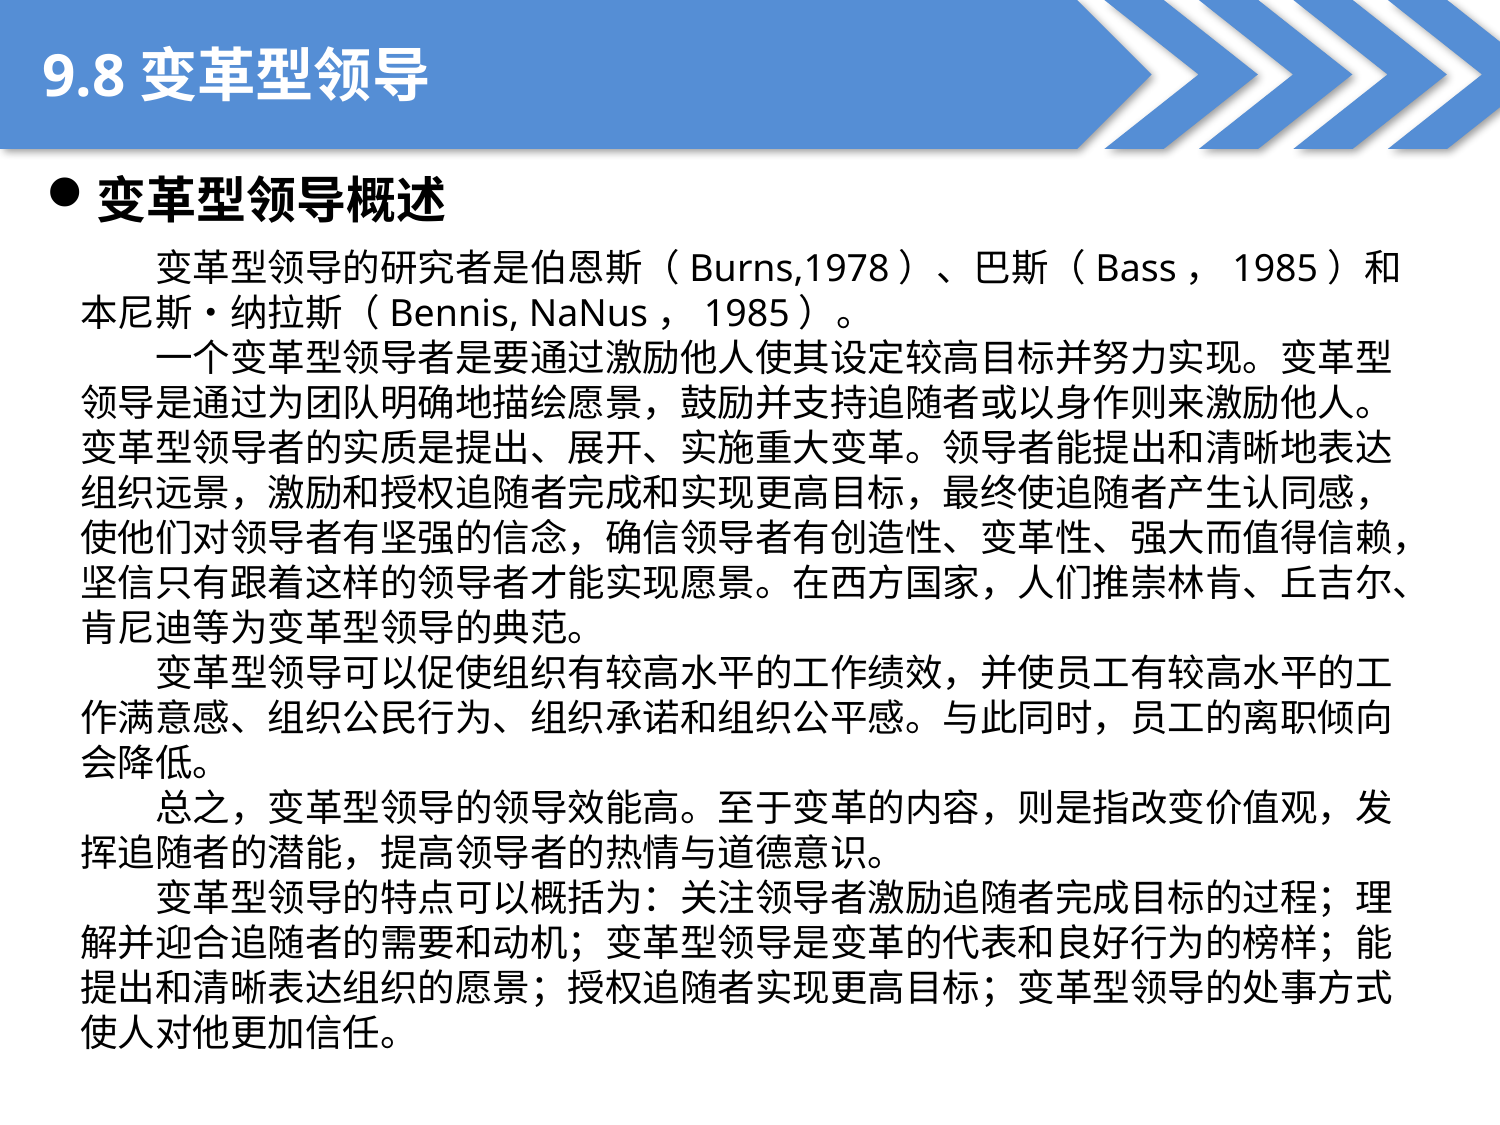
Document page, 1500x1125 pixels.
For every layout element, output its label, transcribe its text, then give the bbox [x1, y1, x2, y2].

text_box 变革型领导概述 [31, 160, 741, 236]
text_box 9.8变革型领导 [27, 30, 446, 116]
text_box 变革型领导的研究者是伯恩斯（Burns,1978）、巴斯（Bass，1985）和本尼斯•纳拉斯（Bennis, NaNus，1985）。 一个变革型领导者是要通过激励他人使其设定较高目标并努力实现。变革型领导是通过为团队明确地描绘愿景，鼓励并支持追随者或以身作则来激励他人。变革型领导者的实质是提出、展开、实施重大变革。领导者能提出和清晰地表达组织远景，激励和授权追随者完成和实现更高目标，最终使追随者产生认同感，使他们对领导者有坚强的信念，确信领导者有创造性、变革性、强大而值得信赖，坚信只有跟着这样的领导者才能实现愿景。在西方国家，人们推崇林肯、丘吉尔、肯尼迪等为变革型领导的典范。 变革型领导可以促使组织有较高水平的工作绩效，并使员工有较高水平的工作满意感、组织公民行为、组织承诺和组织公平感。与此同时，员工的离职倾向会降低。 总之，变革型领导的领导效能高。至于变革的内容，则是指改变价值观，发挥追随者的潜能，提高领导者的热情与道德意识。 变革型领导的特点可以概括为：关注领导者激励追随者完成目标的过程；理解并迎合追随者的需要和动机；变革型领导是变革的代表和良好行为的榜样；能提出和清晰表达组织的愿景；授权追随者实现更高目标；变革型领导的处事方式使人对他更加信任。 [65, 236, 1436, 1062]
